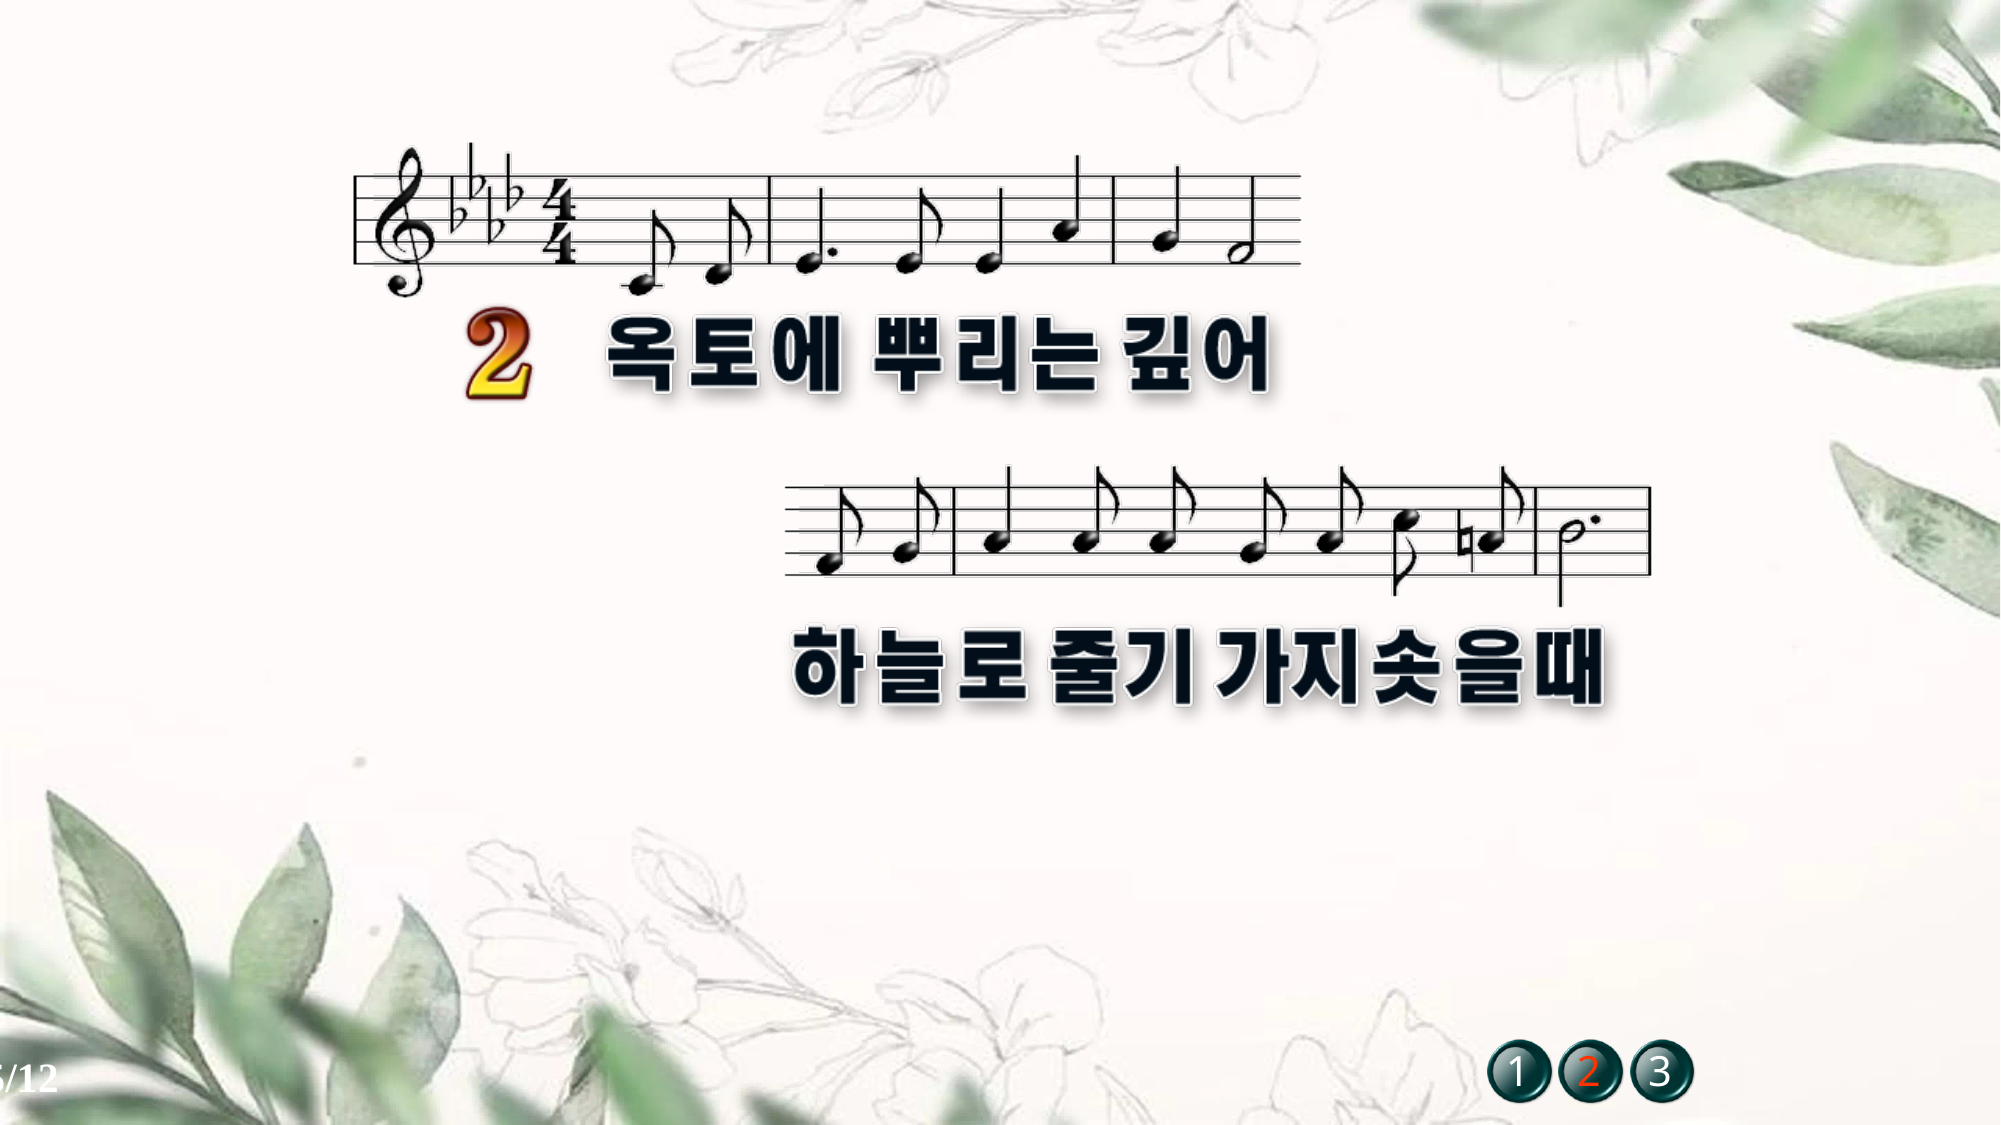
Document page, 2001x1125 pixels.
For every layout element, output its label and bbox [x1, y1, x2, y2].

text_box [1627, 1035, 1697, 1106]
text_box [1484, 1035, 1555, 1106]
picture [0, 0, 2001, 1125]
text_box [1555, 1035, 1626, 1106]
